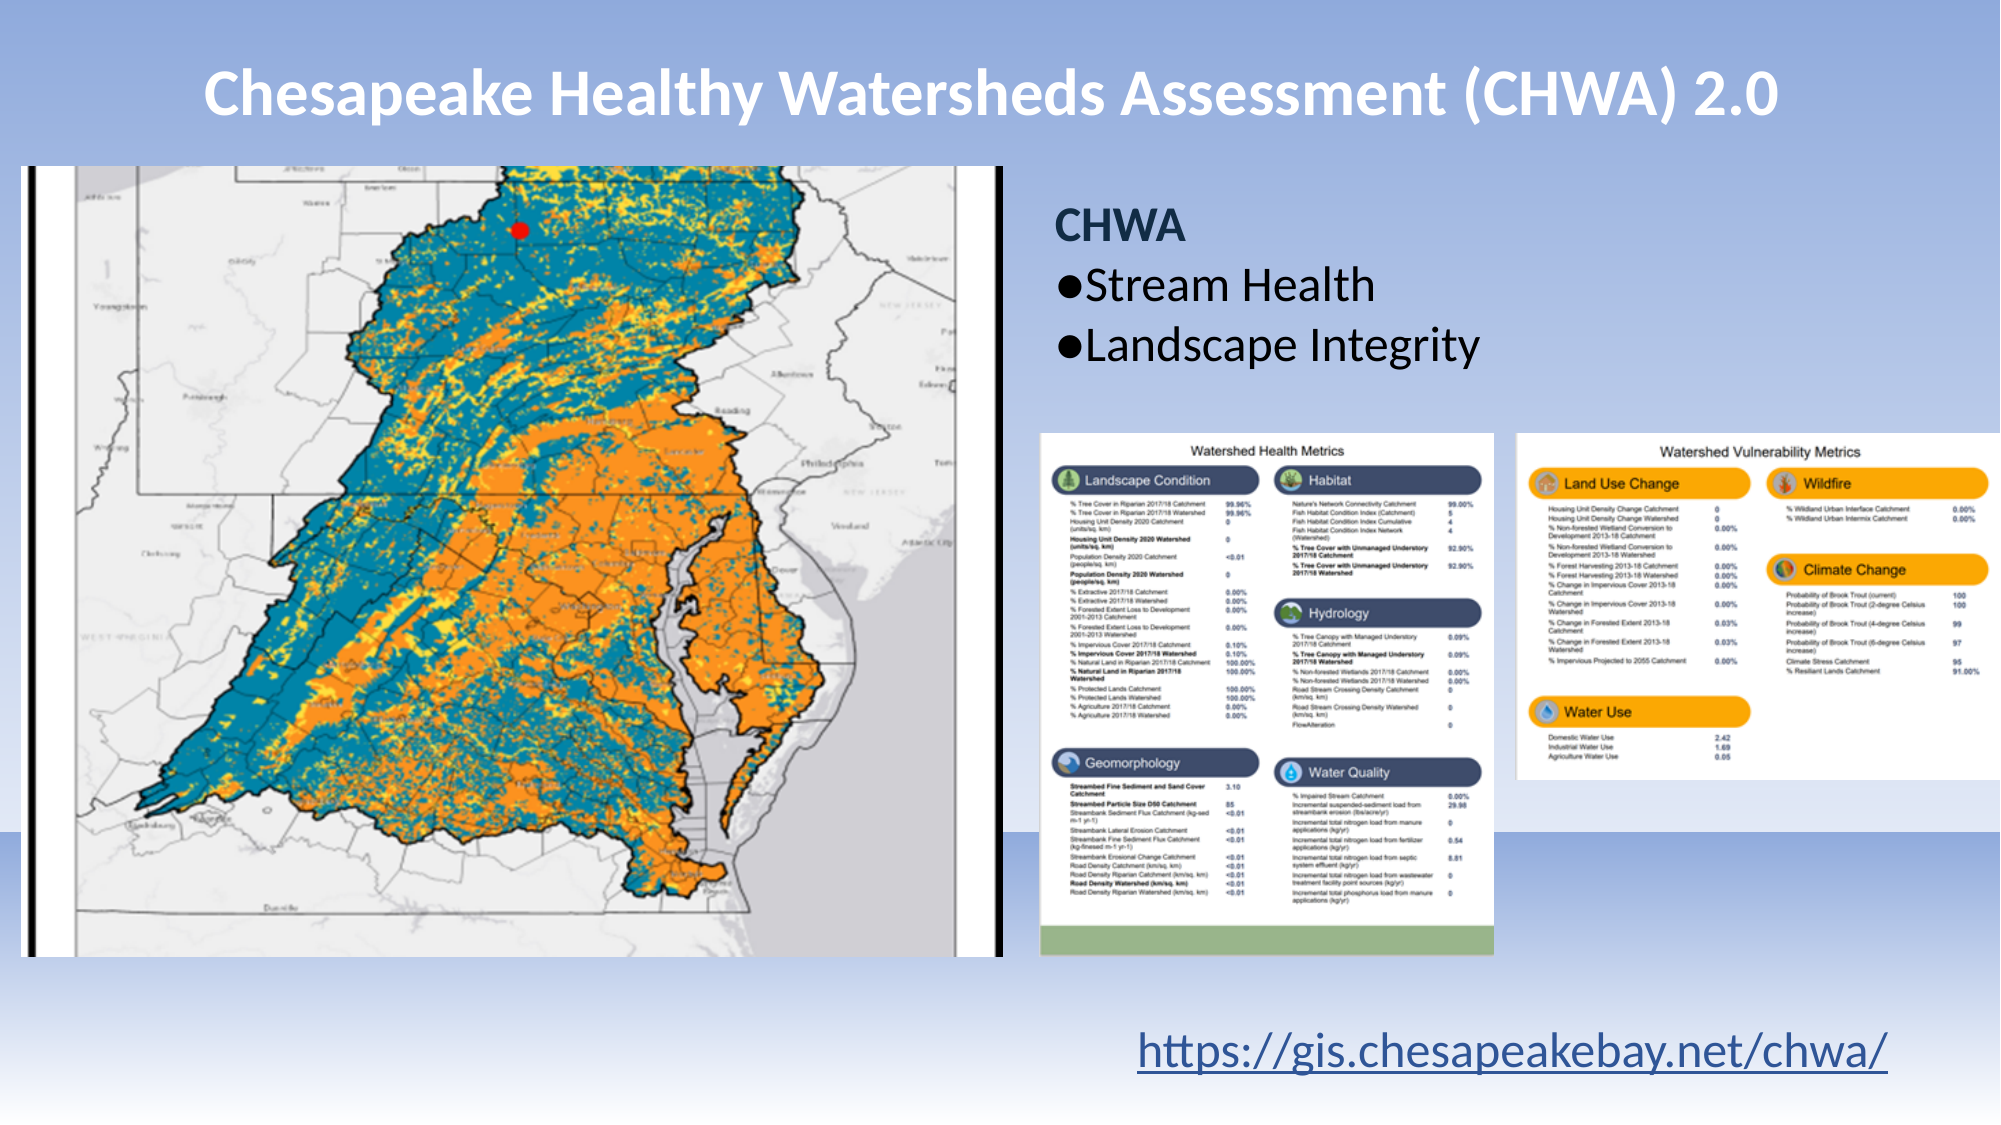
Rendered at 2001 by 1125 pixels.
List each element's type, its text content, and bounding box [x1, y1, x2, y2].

text_box Chesapeake Healthy Watersheds Assessment (CHWA) 2.0 [189, 41, 1811, 137]
picture [769, 219, 781, 229]
picture [693, 181, 702, 192]
text_box CHWA ●Stream Health ●Landscape Integrity [1039, 183, 1741, 379]
text_box https://gis.chesapeakebay.net/chwa/ [1122, 1009, 1909, 1085]
picture [772, 198, 780, 206]
picture [778, 229, 793, 239]
text_box [0, 832, 2000, 1125]
picture [21, 166, 1003, 957]
picture [1039, 433, 1494, 957]
picture [1515, 433, 2000, 780]
picture [783, 206, 790, 220]
